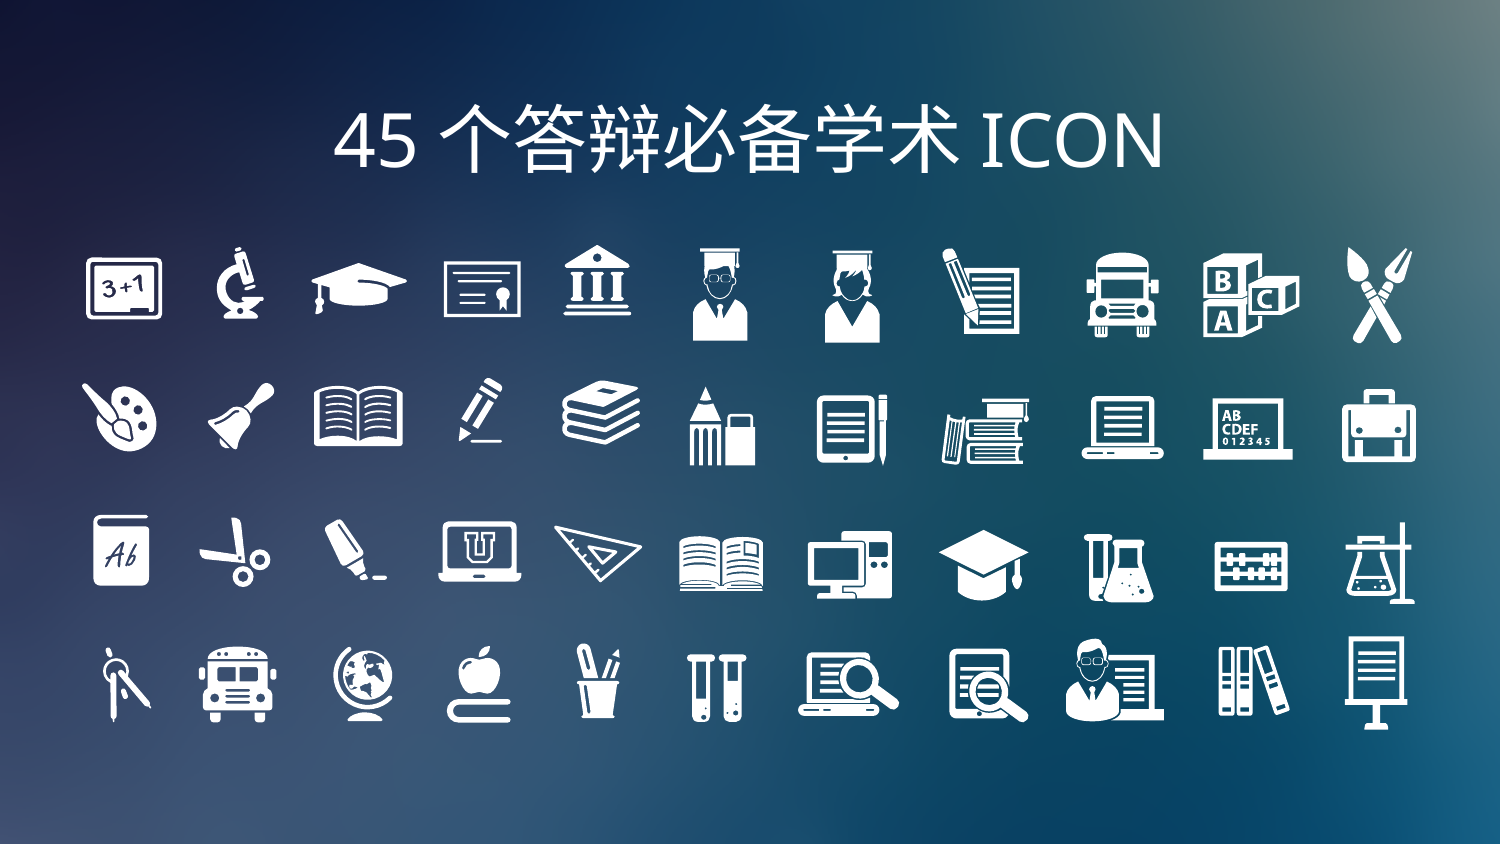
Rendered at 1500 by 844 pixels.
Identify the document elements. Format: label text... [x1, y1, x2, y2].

picture [0, 0, 1500, 844]
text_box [81, 244, 1416, 730]
text_box 45个答辩必备学术ICON [258, 84, 1243, 190]
